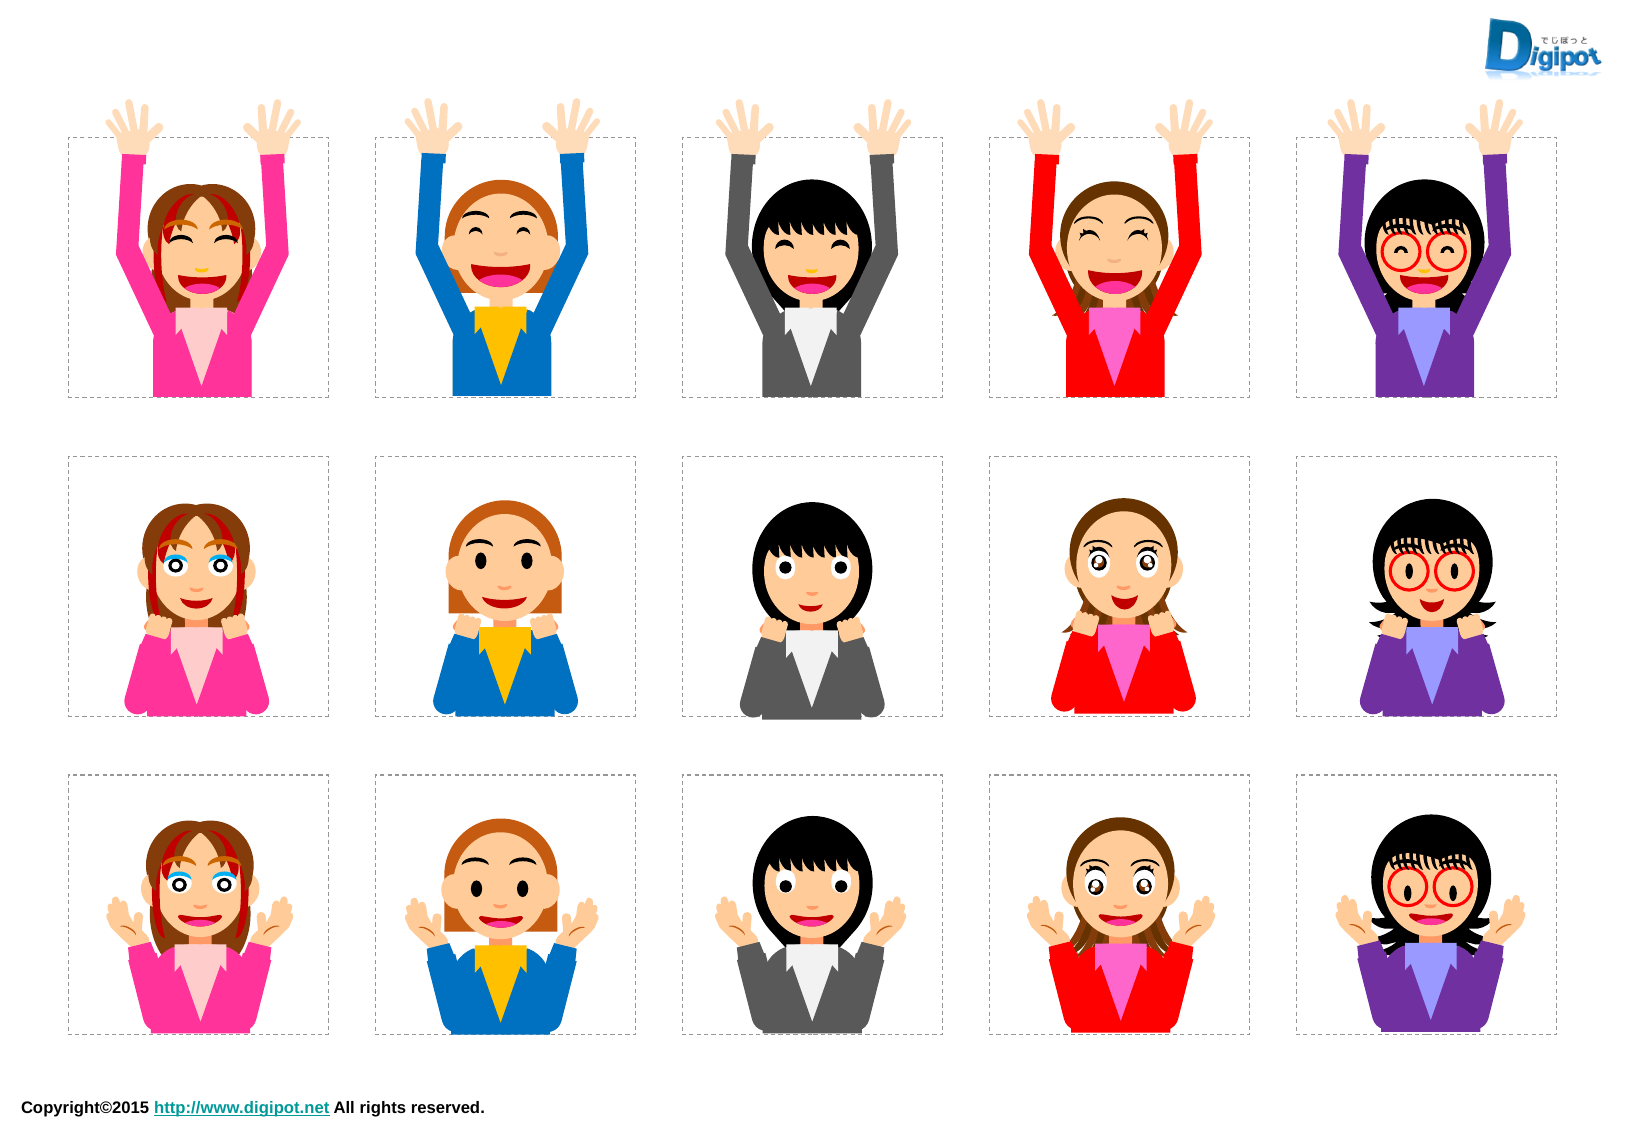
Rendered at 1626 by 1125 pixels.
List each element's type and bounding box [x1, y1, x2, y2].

text_box [1055, 497, 1192, 714]
text_box [406, 97, 599, 396]
text_box [107, 98, 300, 397]
text_box [1363, 498, 1501, 717]
text_box [743, 501, 881, 720]
text_box [105, 820, 295, 1034]
text_box [403, 818, 600, 1035]
text_box [128, 503, 266, 717]
text_box [717, 98, 910, 397]
text_box [1334, 814, 1527, 1033]
text_box [1329, 98, 1522, 397]
text_box [713, 815, 908, 1034]
picture [1485, 18, 1602, 82]
text_box [437, 499, 574, 717]
text_box [1025, 816, 1217, 1033]
text_box [1018, 98, 1212, 397]
